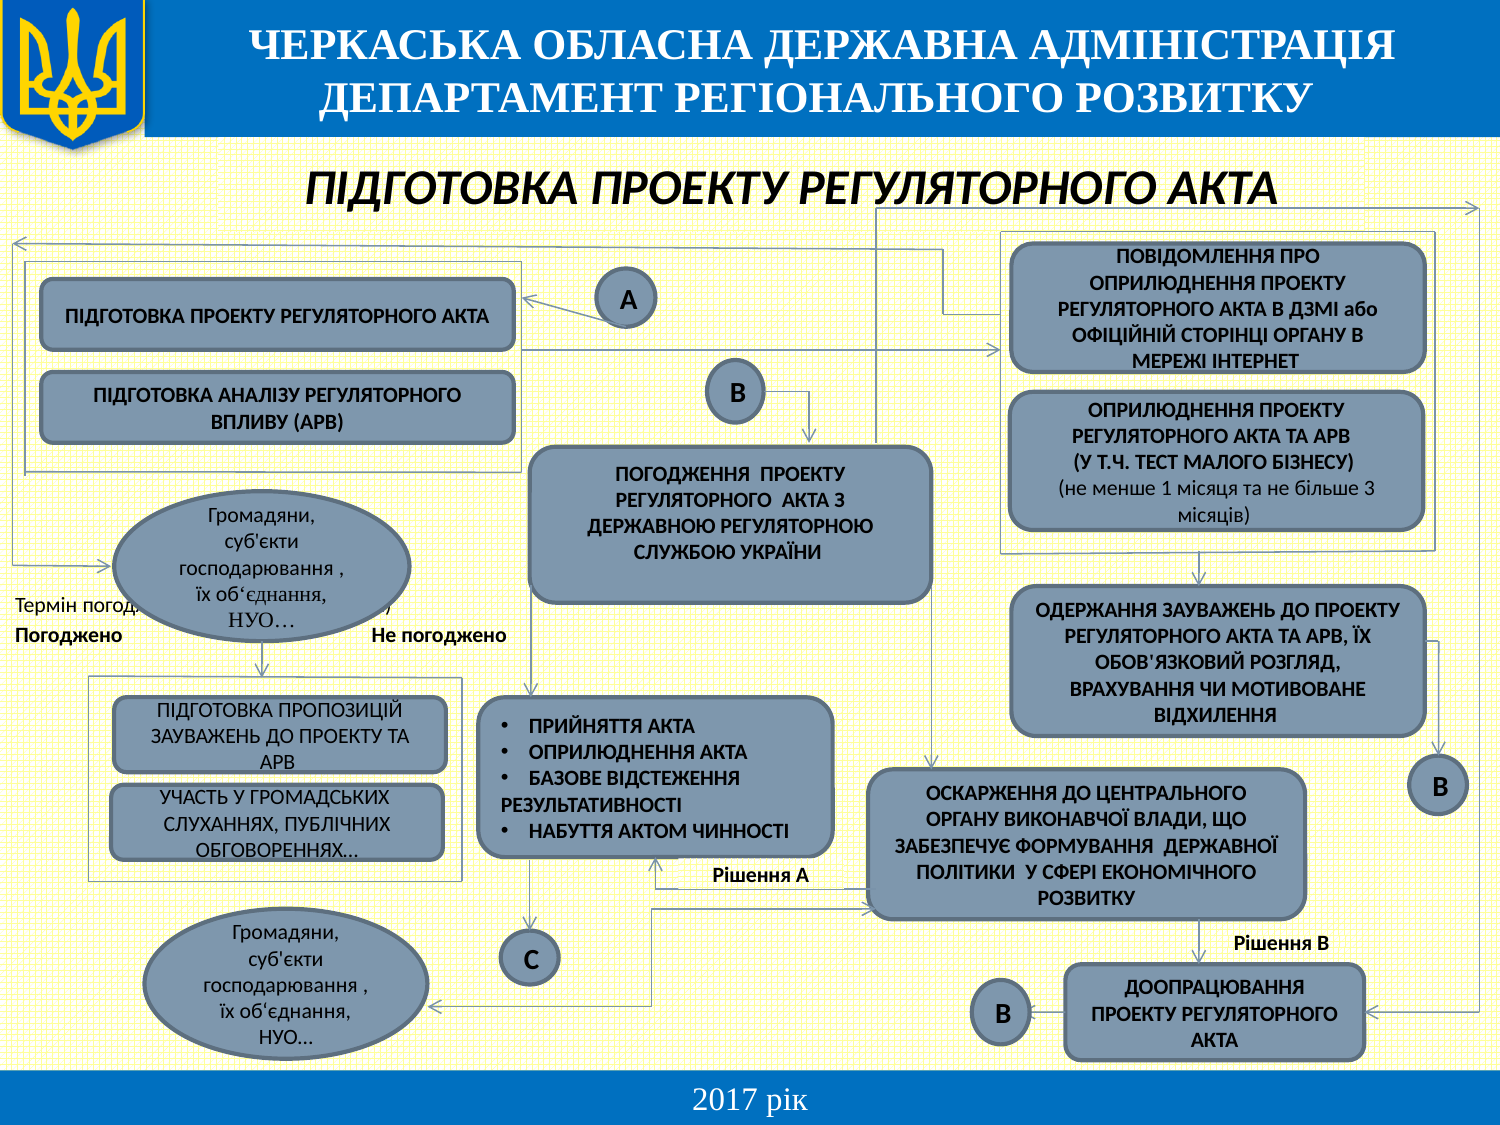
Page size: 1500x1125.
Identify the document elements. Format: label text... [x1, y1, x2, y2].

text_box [1005, 550, 1198, 555]
text_box ПІДГОТОВКА ПРОЕКТУ РЕГУЛЯТОРНОГО АКТА [218, 137, 1365, 150]
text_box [1200, 550, 1435, 555]
text_box ПОВІДОМЛЕННЯ ПРО ОПРИЛЮДНЕННЯ ПРОЕКТУ РЕГУЛЯТОРНОГО АКТА В ДЗМІ або ОФІЦІЙНІЙ СТОРІНЦІ ОРГАНУ В МЕРЕЖІ ІНТЕРНЕТ [1009, 241, 1427, 375]
text_box Громадяни, суб'єкти господарювання , їх об‘єднання, НУО… [112, 489, 412, 644]
text_box ОСКАРЖЕННЯ ДО ЦЕНТРАЛЬНОГО ОРГАНУ ВИКОНАВЧОЇ ВЛАДИ, ЩО ЗАБЕЗПЕЧУЄ ФОРМУВАННЯ ДЕРЖАВНОЇ ПОЛІТИКИ У СФЕРІ ЕКОНОМІЧНОГО РОЗВИТКУ [866, 767, 1308, 922]
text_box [13, 243, 871, 250]
text_box Рішення А [678, 858, 844, 888]
text_box УЧАСТЬ У ГРОМАДСЬКИХ СЛУХАННЯХ, ПУБЛІЧНИХ ОБГОВОРЕННЯХ… [108, 782, 445, 862]
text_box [427, 908, 876, 1007]
text_box ПІДГОТОВКА ПРОПОЗИЦІЙ ЗАУВАЖЕНЬ ДО ПРОЕКТУ ТА АРВ [111, 695, 448, 775]
text_box ПІДГОТОВКА АНАЛІЗУ РЕГУЛЯТОРНОГО ВПЛИВУ (АРВ) [39, 369, 516, 445]
text_box ПОГОДЖЕННЯ ПРОЕКТУ РЕГУЛЯТОРНОГО АКТА З ДЕРЖАВНОЮ РЕГУЛЯТОРНОЮ СЛУЖБОЮ УКРАЇНИ [527, 444, 934, 605]
list Термін погодження (не більше 1 місяця) Погоджено Не погоджено [0, 150, 1365, 1071]
text_box Громадяни, суб'єкти господарювання , їх об‘єднання, НУО… [142, 906, 423, 1061]
list 2017 рік [0, 1070, 1500, 1125]
text_box В [969, 977, 1032, 1047]
text_box ПІДГОТОВКА ПРОЕКТУ РЕГУЛЯТОРНОГО АКТА [39, 276, 516, 352]
text_box ПРИЙНЯТТЯ АКТА ОПРИЛЮДНЕННЯ АКТА БАЗОВЕ ВІДСТЕЖЕННЯ РЕЗУЛЬТАТИВНОСТІ НАБУТТЯ АКТОМ ЧИННОСТІ [476, 695, 835, 860]
text_box ОПРИЛЮДНЕННЯ ПРОЕКТУ РЕГУЛЯТОРНОГО АКТА ТА АРВ (У Т.Ч. ТЕСТ МАЛОГО БІЗНЕСУ) (не менше 1 місяця та не більше 3 місяців) [1007, 389, 1426, 533]
text_box ДООПРАЦЮВАННЯ ПРОЕКТУ РЕГУЛЯТОРНОГО АКТА [1063, 962, 1367, 1063]
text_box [881, 243, 944, 250]
text_box В [1407, 753, 1470, 817]
text_box В [704, 359, 766, 425]
title ЧЕРКАСЬКА ОБЛАСНА ДЕРЖАВНА АДМІНІСТРАЦІЯ ДЕПАРТАМЕНТ РЕГІОНАЛЬНОГО РОЗВИТКУ [151, 0, 1500, 138]
text_box А [594, 266, 658, 329]
text_box ОДЕРЖАННЯ ЗАУВАЖЕНЬ ДО ПРОЕКТУ РЕГУЛЯТОРНОГО АКТА ТА АРВ, ЇХ ОБОВ'ЯЗКОВИЙ РОЗГЛЯД, ВРАХУВАННЯ ЧИ МОТИВОВАНЕ ВІДХИЛЕННЯ [1009, 583, 1427, 739]
picture [0, 0, 145, 151]
